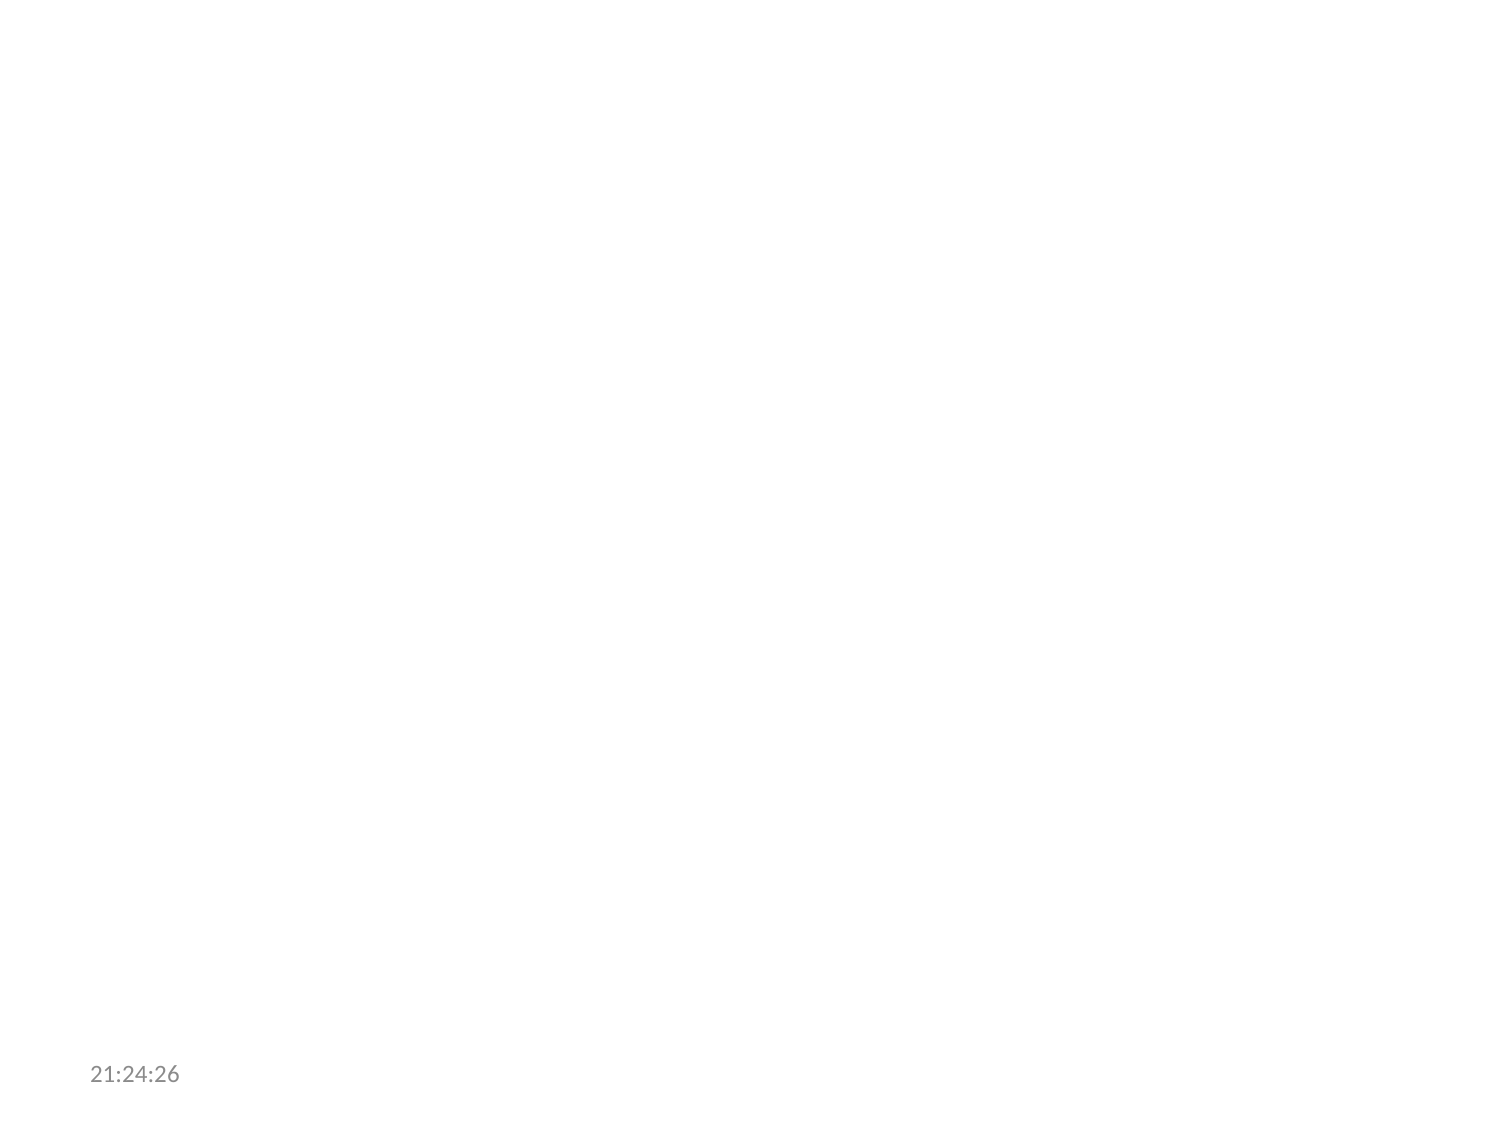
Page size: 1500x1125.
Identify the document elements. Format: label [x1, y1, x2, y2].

slide_number [75, 1042, 425, 1103]
